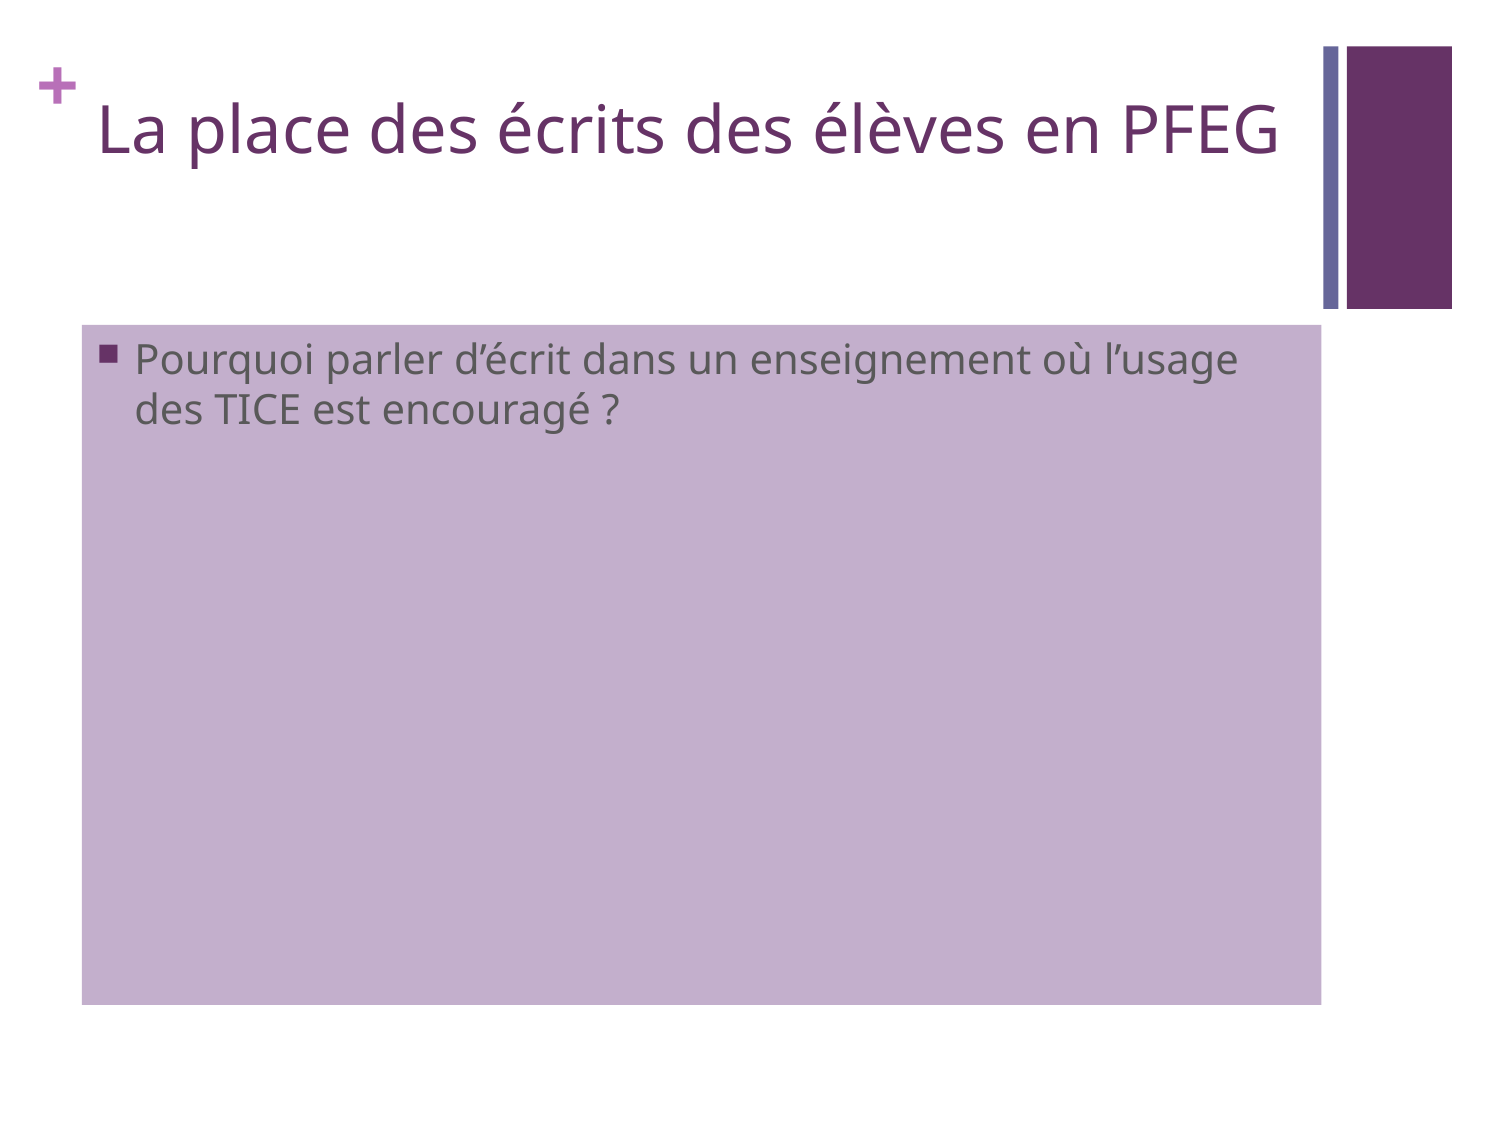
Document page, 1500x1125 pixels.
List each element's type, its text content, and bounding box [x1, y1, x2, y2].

list Pourquoi parler d’écrit dans un enseignement où l’usage des TICE est encouragé ? [81, 324, 1322, 1005]
title La place des écrits des élèves en PFEG [81, 79, 1322, 263]
